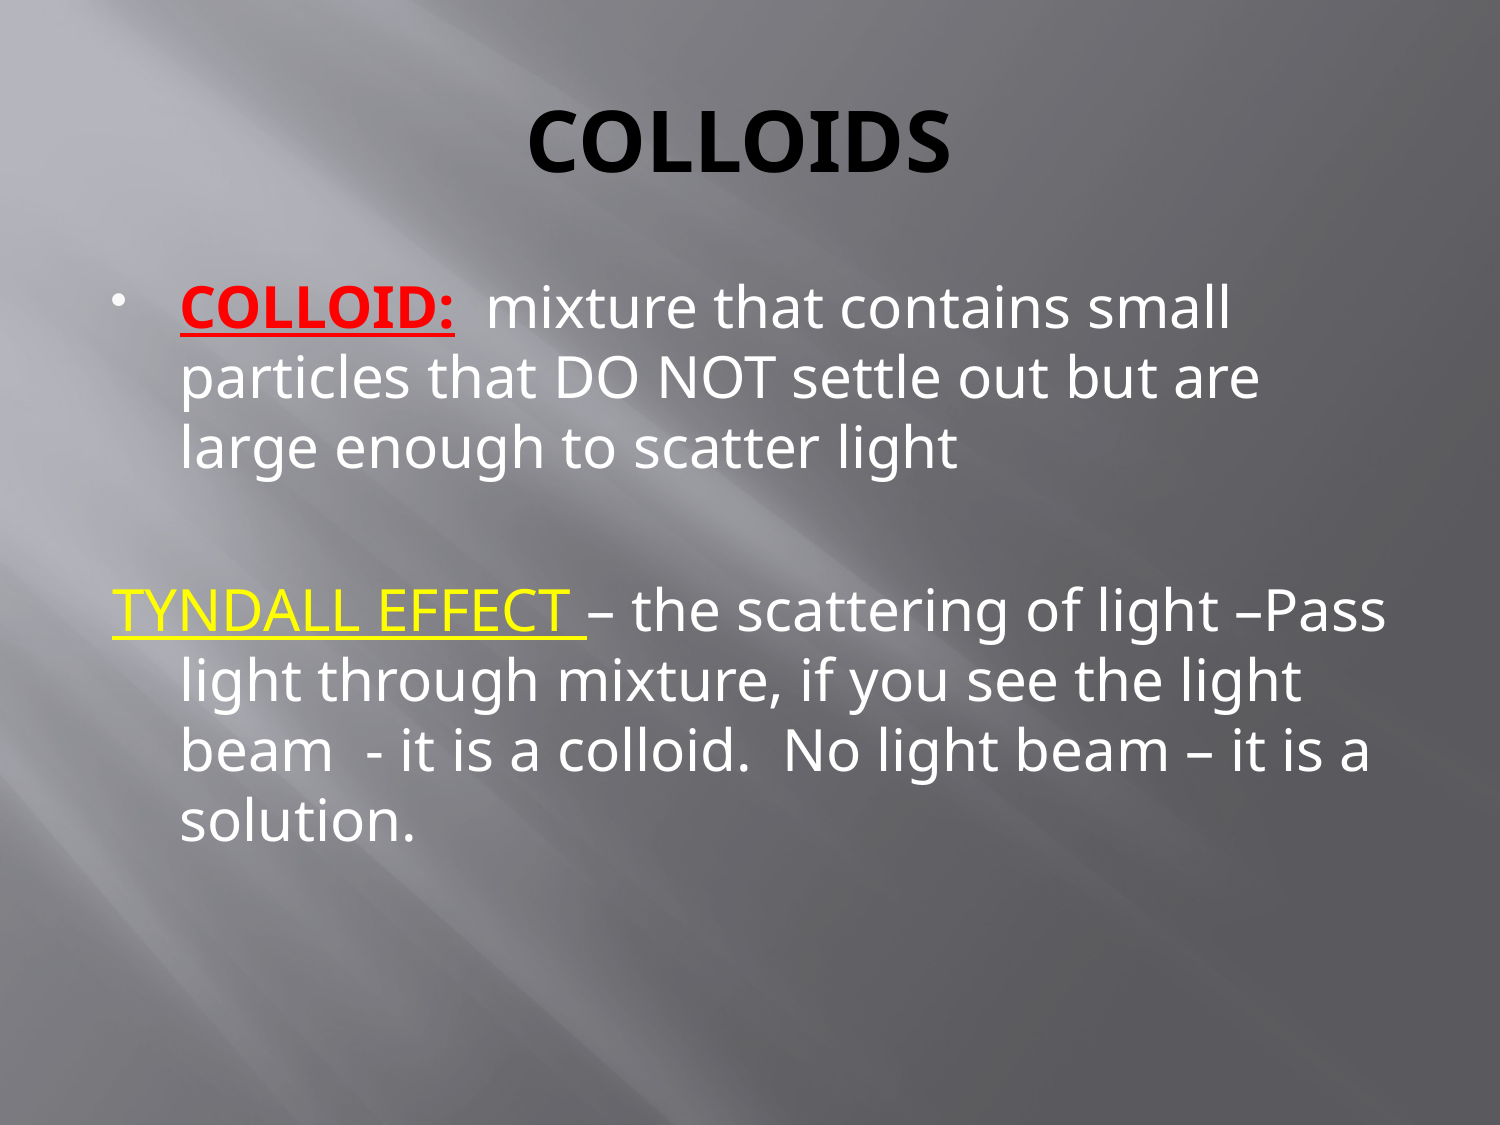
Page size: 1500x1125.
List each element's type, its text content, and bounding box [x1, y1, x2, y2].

title COLLOIDS [75, 45, 1425, 233]
list COLLOID: mixture that contains small particles that DO NOT settle out but are large enough to scatter light TYNDALL EFFECT – the scattering of light –Pass light through mixture, if you see the light beam - it is a colloid. No light beam – it is a solution. [75, 262, 1425, 1035]
